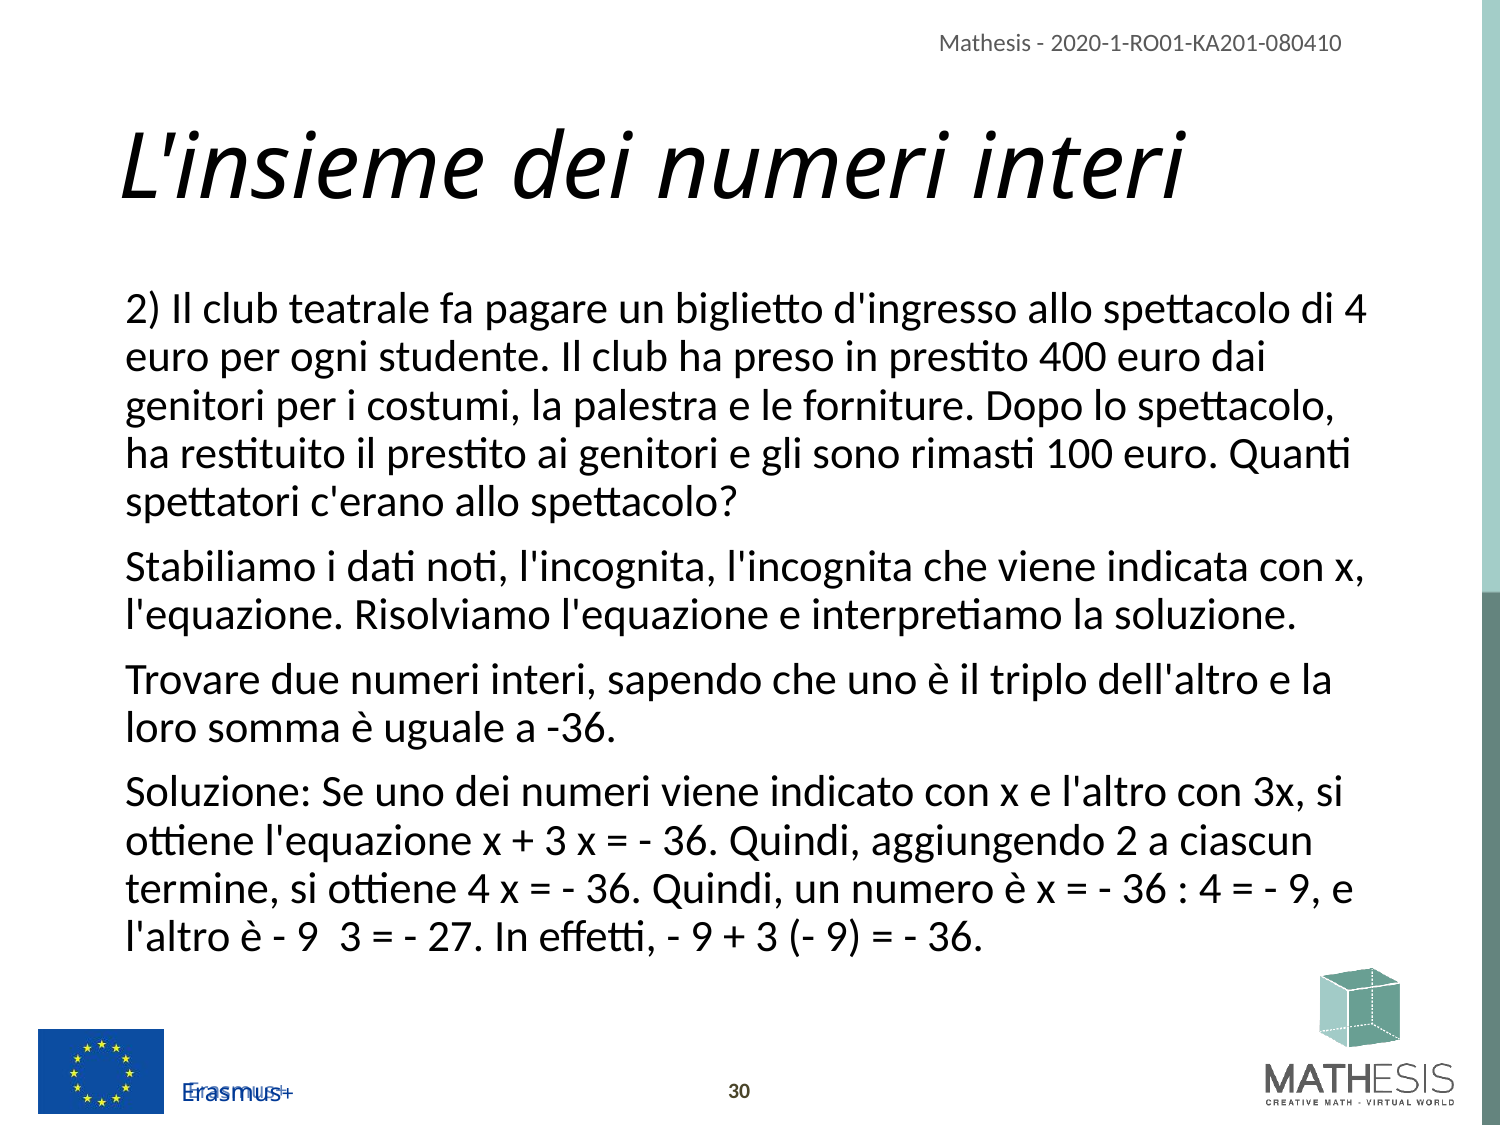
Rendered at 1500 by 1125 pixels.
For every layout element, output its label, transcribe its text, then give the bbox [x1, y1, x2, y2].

picture [38, 1029, 164, 1114]
title L'insieme dei numeri interi [103, 59, 1397, 277]
list 2) Il club teatrale fa pagare un biglietto d'ingresso allo spettacolo di 4 euro per ogni studente. Il club ha preso in prestito 400 euro dai genitori per i costumi, la palestra e le forniture. Dopo lo spettacolo, ha restituito il prestito ai genitori e gli sono rimasti 100 euro. Quanti spettatori c'erano allo spettacolo? Stabiliamo i dati noti, l'incognita, l'incognita che viene indicata con x, l'equazione. Risolviamo l'equazione e interpretiamo la soluzione. Trovare due numeri interi, sapendo che uno è il triplo dell'altro e la loro somma è uguale a -36. Soluzione: Se uno dei numeri viene indicato con x e l'altro con 3x, si ottiene l'equazione x + 3 x = - 36. Quindi, aggiungendo 2 a ciascun termine, si ottiene 4 x = - 36. Quindi, un numero è x = - 36 : 4 = - 9, e l'altro è - 9 3 = - 27. In effetti, - 9 + 3 (- 9) = - 36. [103, 277, 1397, 973]
